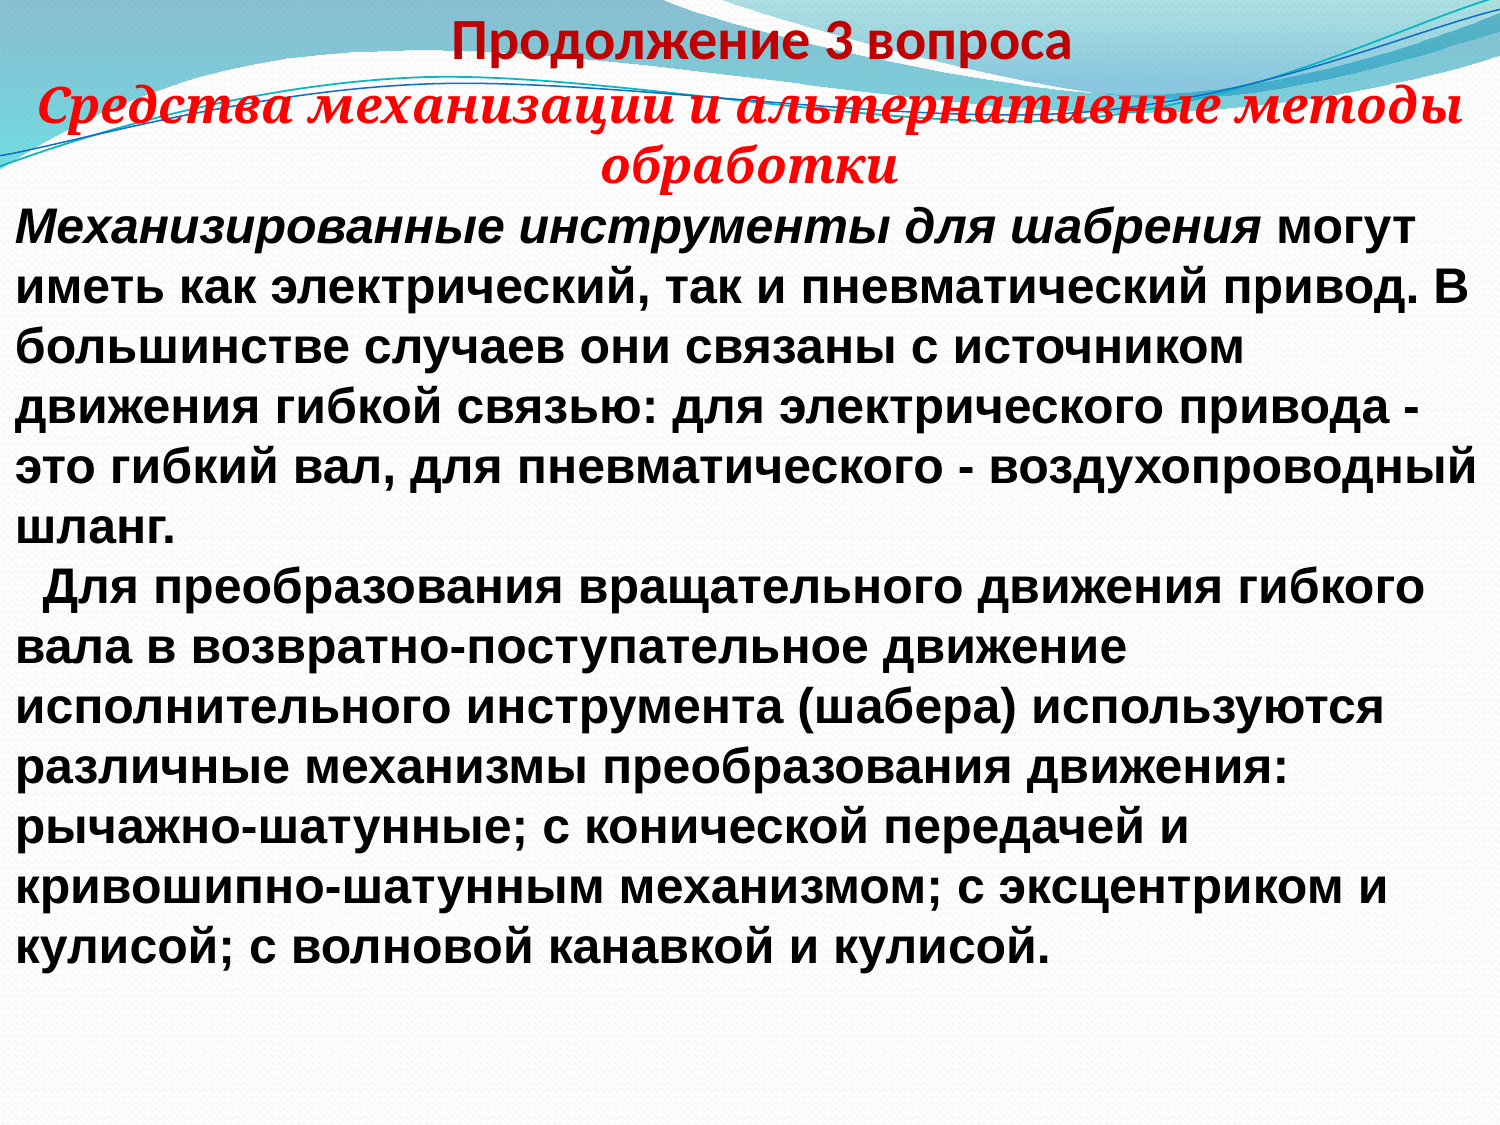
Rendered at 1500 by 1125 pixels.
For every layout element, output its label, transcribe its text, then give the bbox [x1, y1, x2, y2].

title Продолжение 3 вопроса [0, 0, 1500, 66]
text_box Средства механизации и альтернативные методы обработки Механизированные инструменты для шабрения могут иметь как электрический, так и пневматический привод. В большинстве случаев они связаны с источником движения гибкой связью: для электрического привода - это гибкий вал, для пневматического - воздухопроводный шланг. Для преобразования вращательного движения гибкого вала в возвратно-поступательное движение исполнительного инструмента (шабера) используются различные механизмы преобразования движения: рычажно-шатунные; с конической передачей и кривошипно-шатунным механизмом; с эксцентриком и кулисой; с волновой канавкой и кулисой. [0, 66, 1500, 1125]
